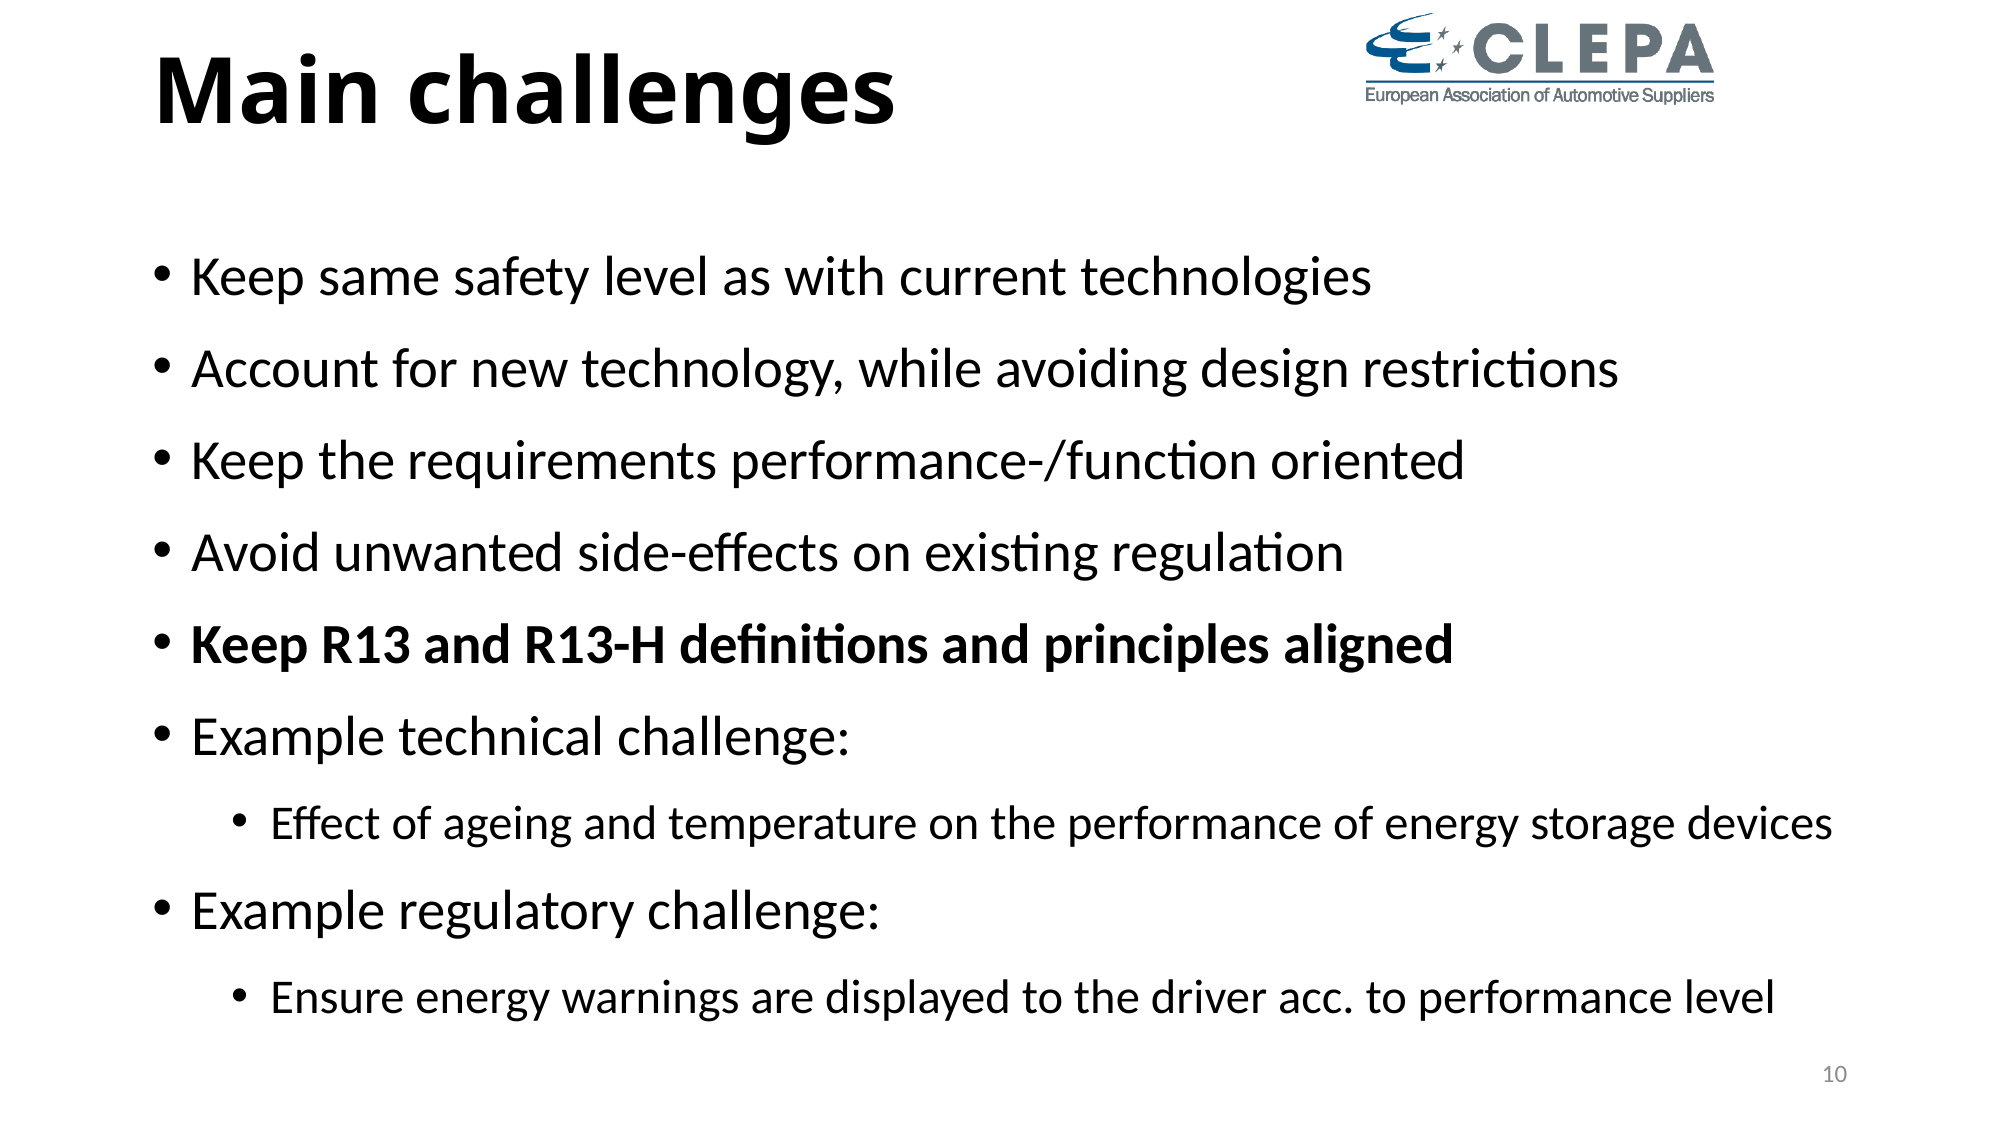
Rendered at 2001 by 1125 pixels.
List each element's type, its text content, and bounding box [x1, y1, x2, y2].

title Main challenges [137, 0, 1863, 203]
slide_number 10 [1412, 1042, 1863, 1103]
picture [1366, 13, 1714, 105]
list Keep same safety level as with current technologies Account for new technology, while avoiding design restrictions Keep the requirements performance-/function oriented Avoid unwanted side-effects on existing regulation Keep R13 and R13-H definitions and principles aligned Example technical challenge: Effect of ageing and temperature on the performance of energy storage devices Example regulatory challenge: Ensure energy warnings are displayed to the driver acc. to performance level [137, 231, 1878, 1043]
